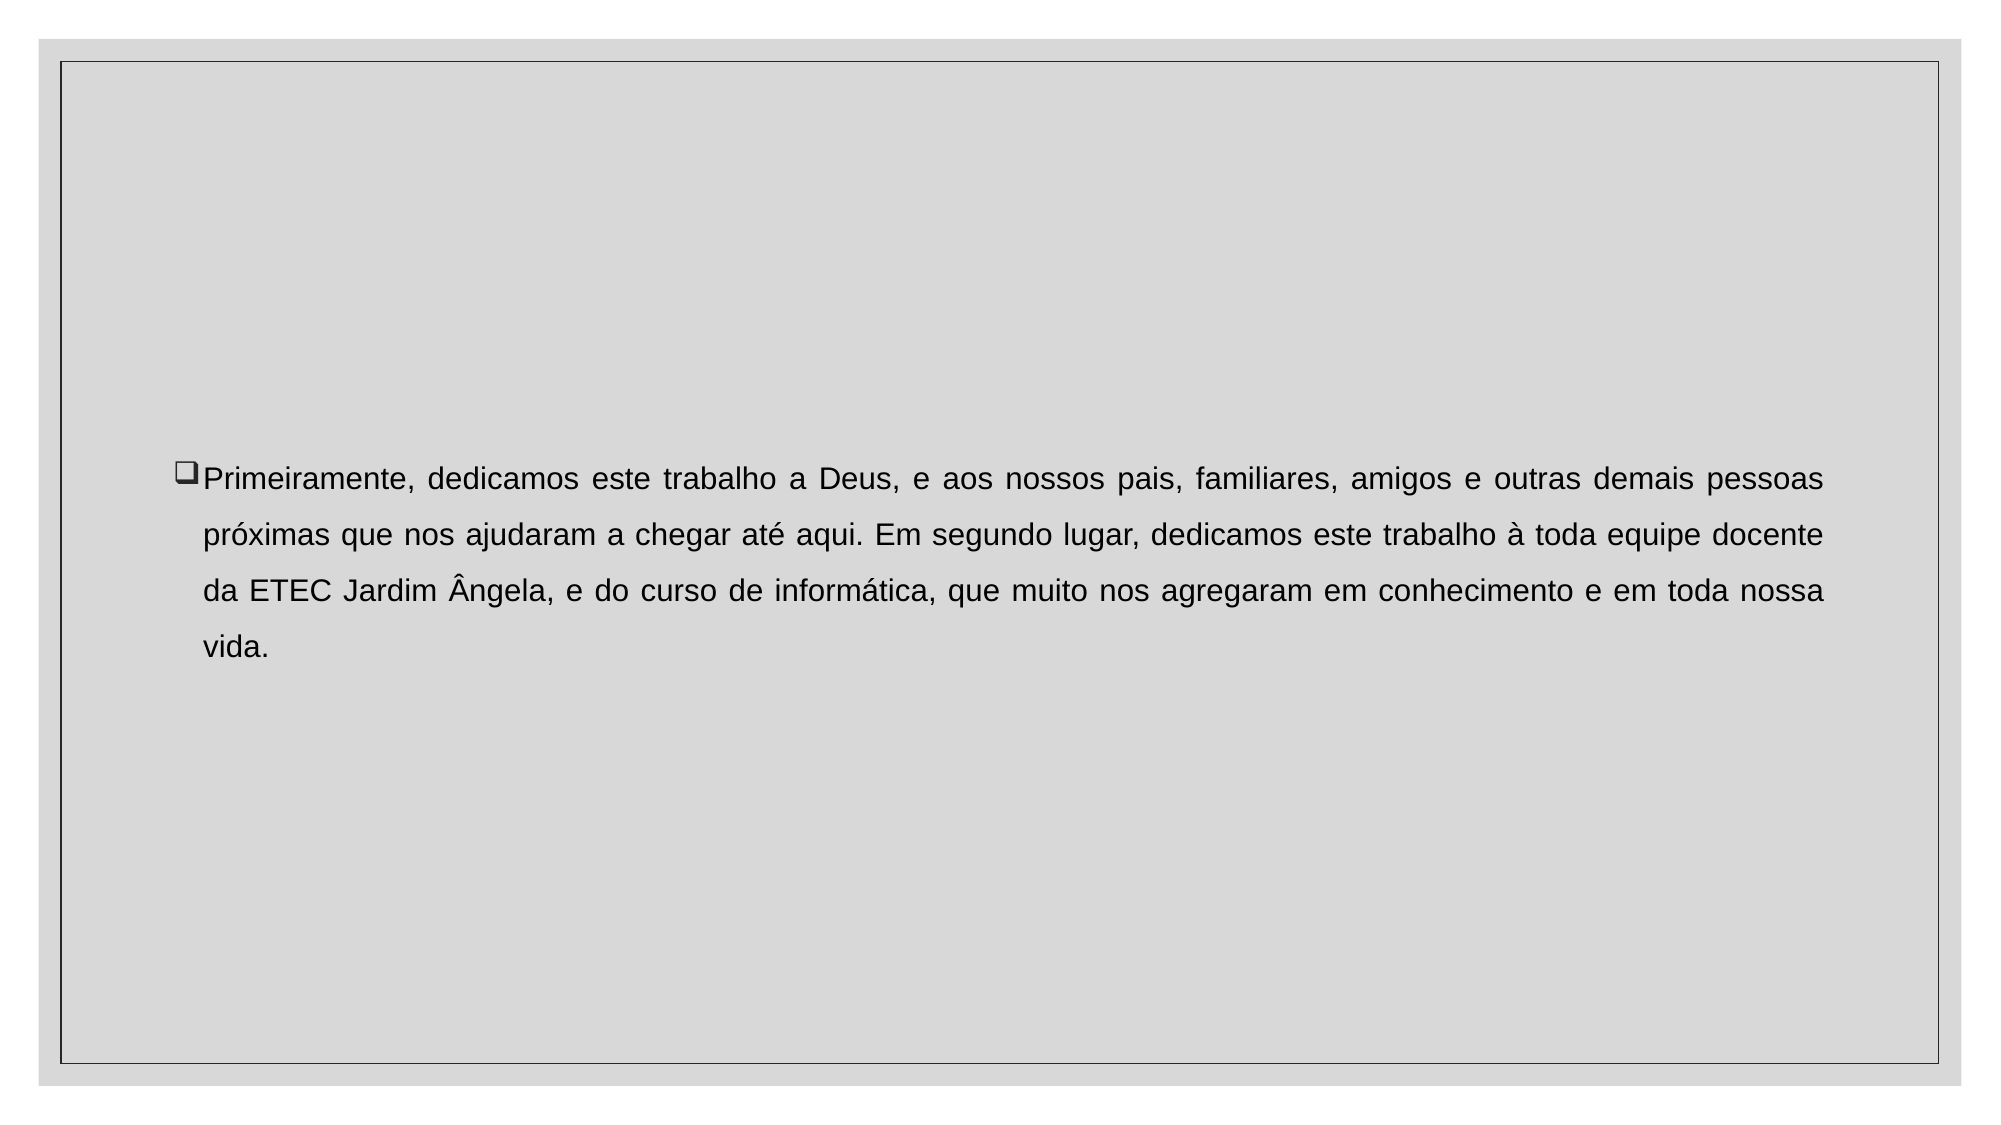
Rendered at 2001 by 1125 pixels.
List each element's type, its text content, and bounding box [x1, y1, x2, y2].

list Primeiramente, dedicamos este trabalho a Deus, e aos nossos pais, familiares, amigos e outras demais pessoas próximas que nos ajudaram a chegar até aqui. Em segundo lugar, dedicamos este trabalho à toda equipe docente da ETEC Jardim Ângela, e do curso de informática, que muito nos agregaram em conhecimento e em toda nossa vida. [158, 431, 1842, 694]
